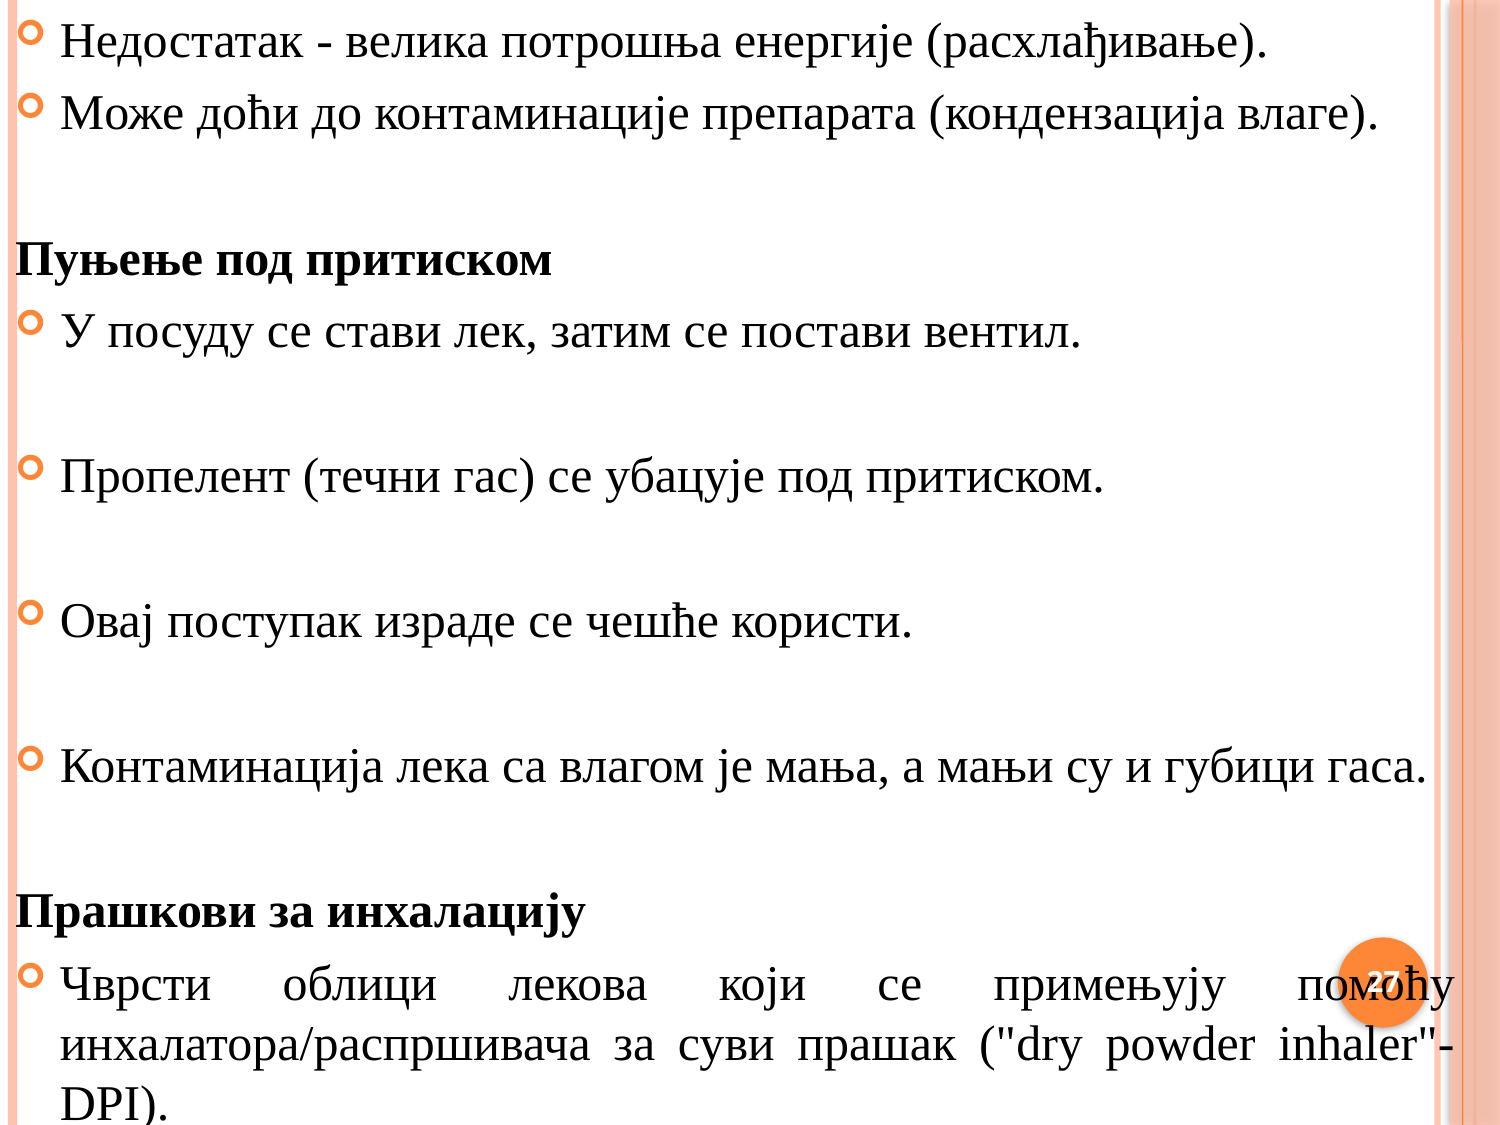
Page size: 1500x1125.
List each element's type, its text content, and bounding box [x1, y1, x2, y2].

slide_number 27 [1333, 940, 1434, 1026]
list Недостатак - велика потрошња енергије (расхлађивање). Може доћи до контаминације препарата (кондензација влаге). Пуњење под притиском У посуду се стави лек, затим се постави вентил. Пропелент (течни гас) се убацује под притиском. Овај поступак израде се чешће користи. Контаминација лека са влагом је мања, а мањи су и губици гаса. Прашкови за инхалацију Чврсти облици лекова који се примењују помоћу инхалатора/распршивача за суви прашак ("dry powder inhaler"-DPI). [0, 0, 1471, 1125]
